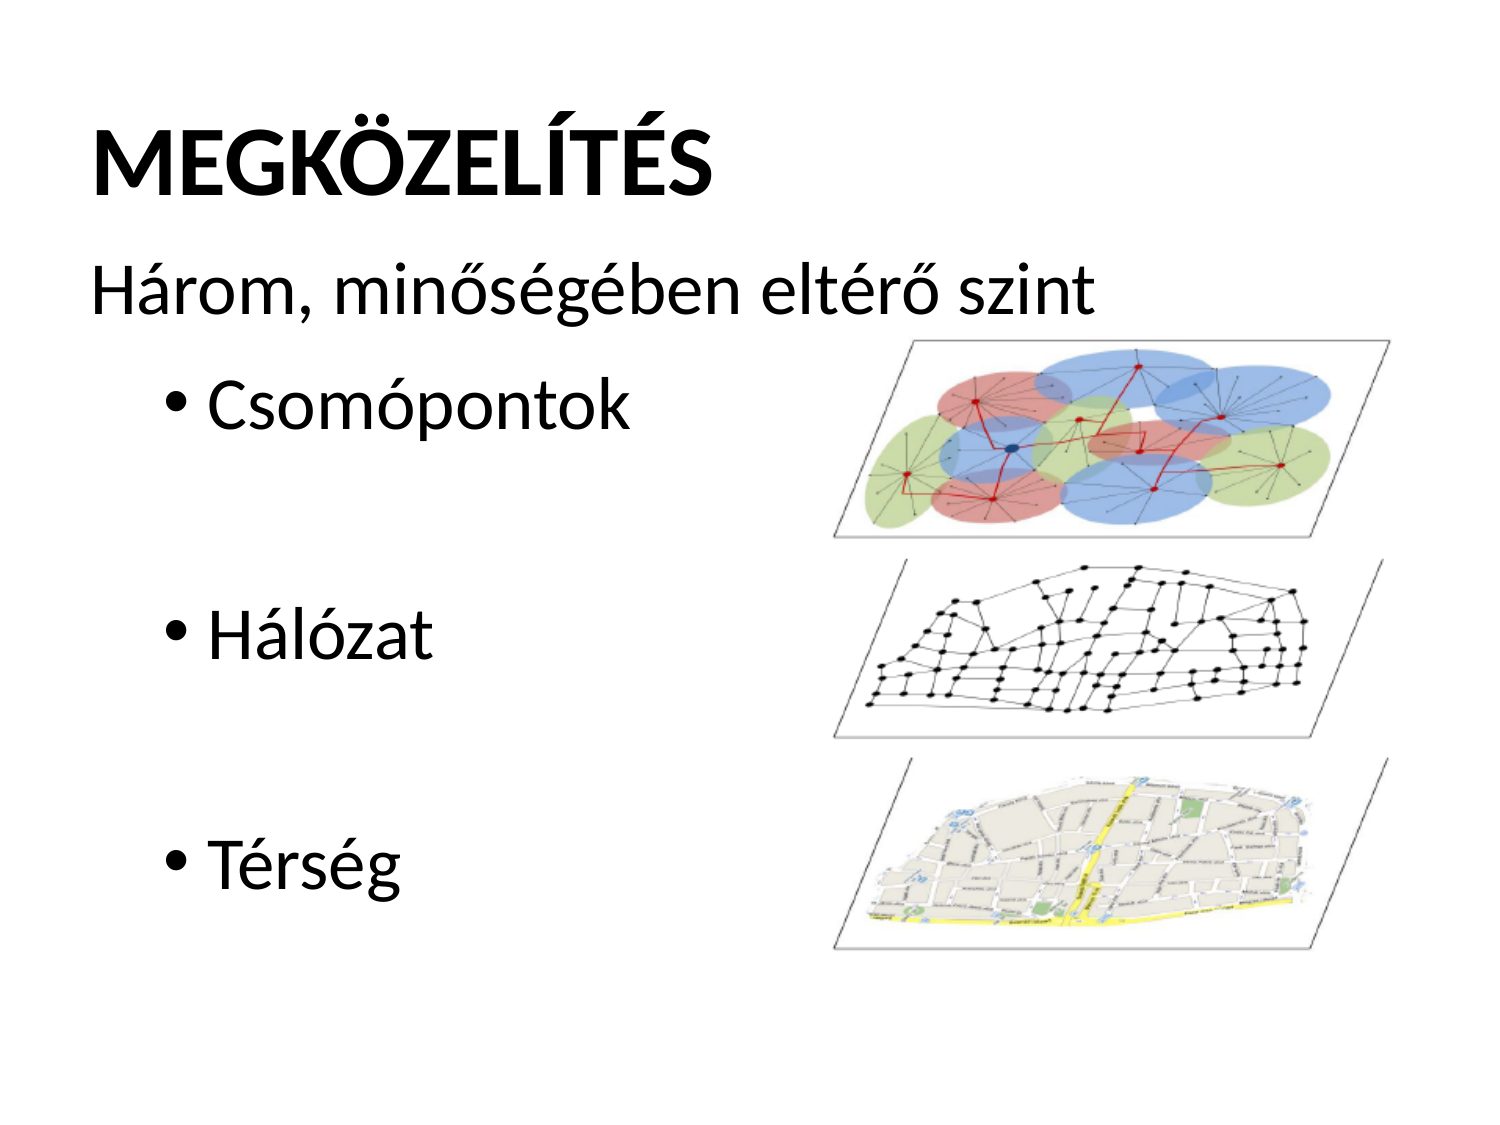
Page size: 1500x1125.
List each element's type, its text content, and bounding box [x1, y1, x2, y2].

picture [820, 325, 1420, 974]
list MEGKÖZELÍTÉS Három, minőségében eltérő szint Csomópontok Hálózat Térség [75, 87, 1425, 1005]
